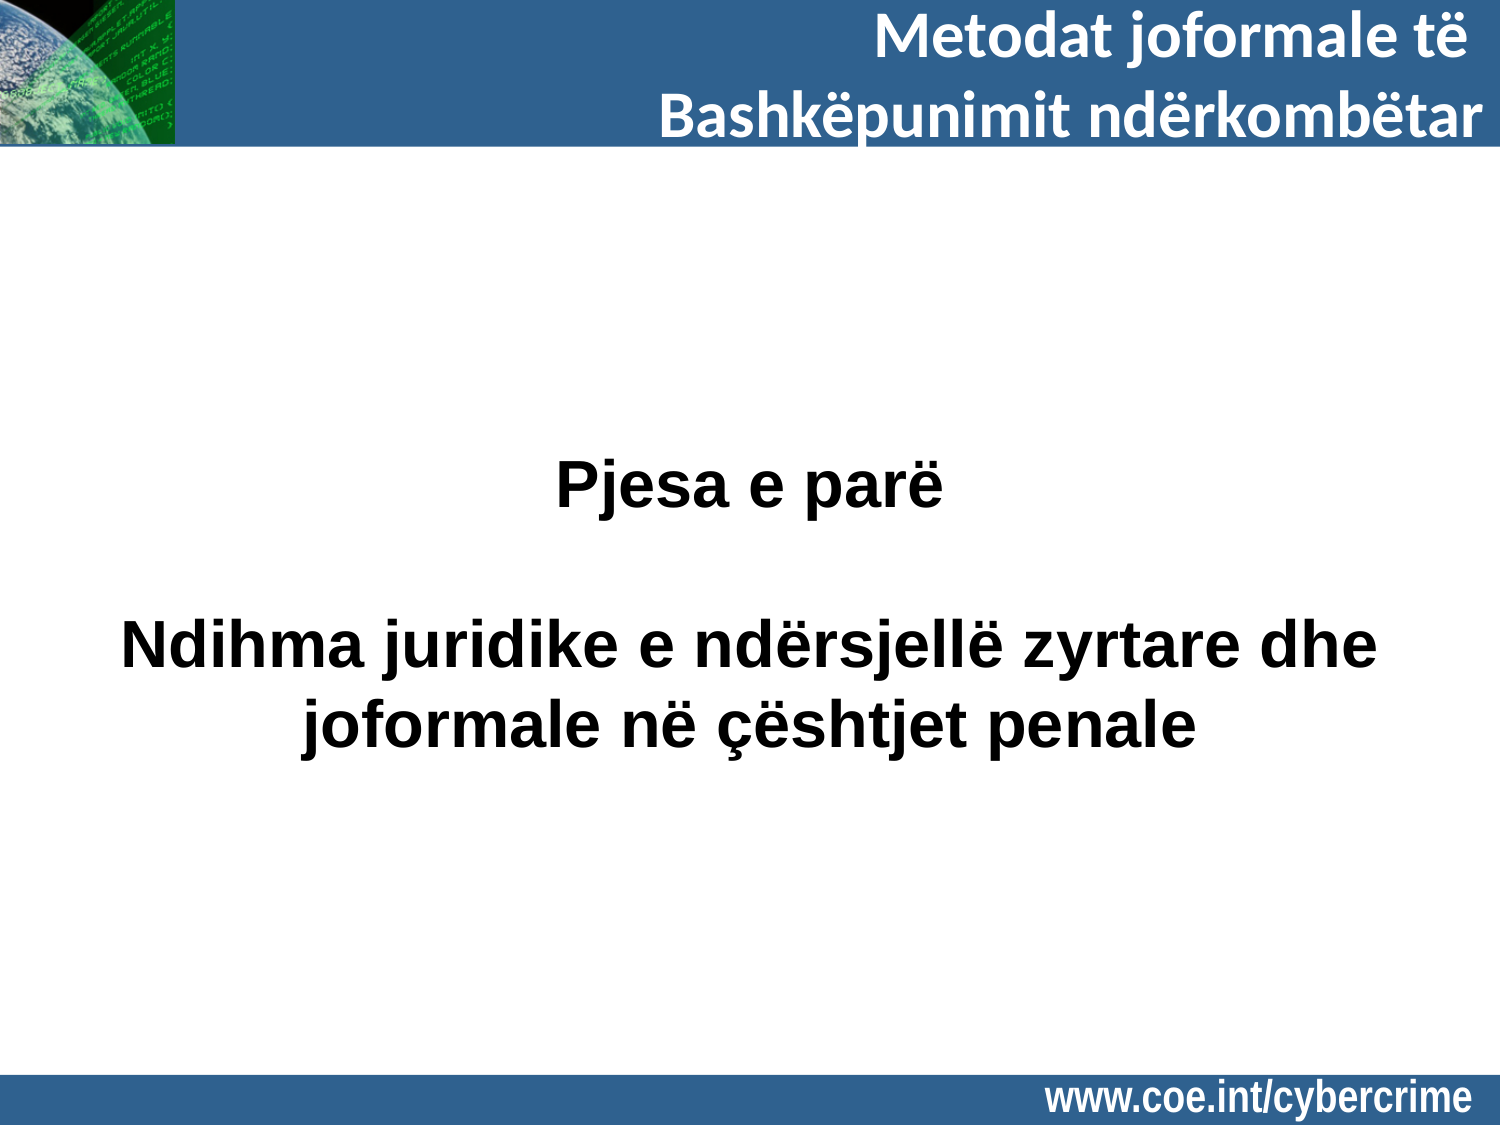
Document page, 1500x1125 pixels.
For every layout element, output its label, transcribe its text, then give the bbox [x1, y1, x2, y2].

text_box Metodat joformale të Bashkëpunimit ndërkombëtar [177, 0, 1500, 149]
picture [0, 0, 175, 144]
text_box www.coe.int/cybercrime [1030, 1059, 1500, 1125]
text_box Pjesa e parë Ndihma juridike e ndërsjellë zyrtare dhe joformale në çështjet penale [50, 449, 1450, 768]
text_box [0, 1073, 1030, 1125]
